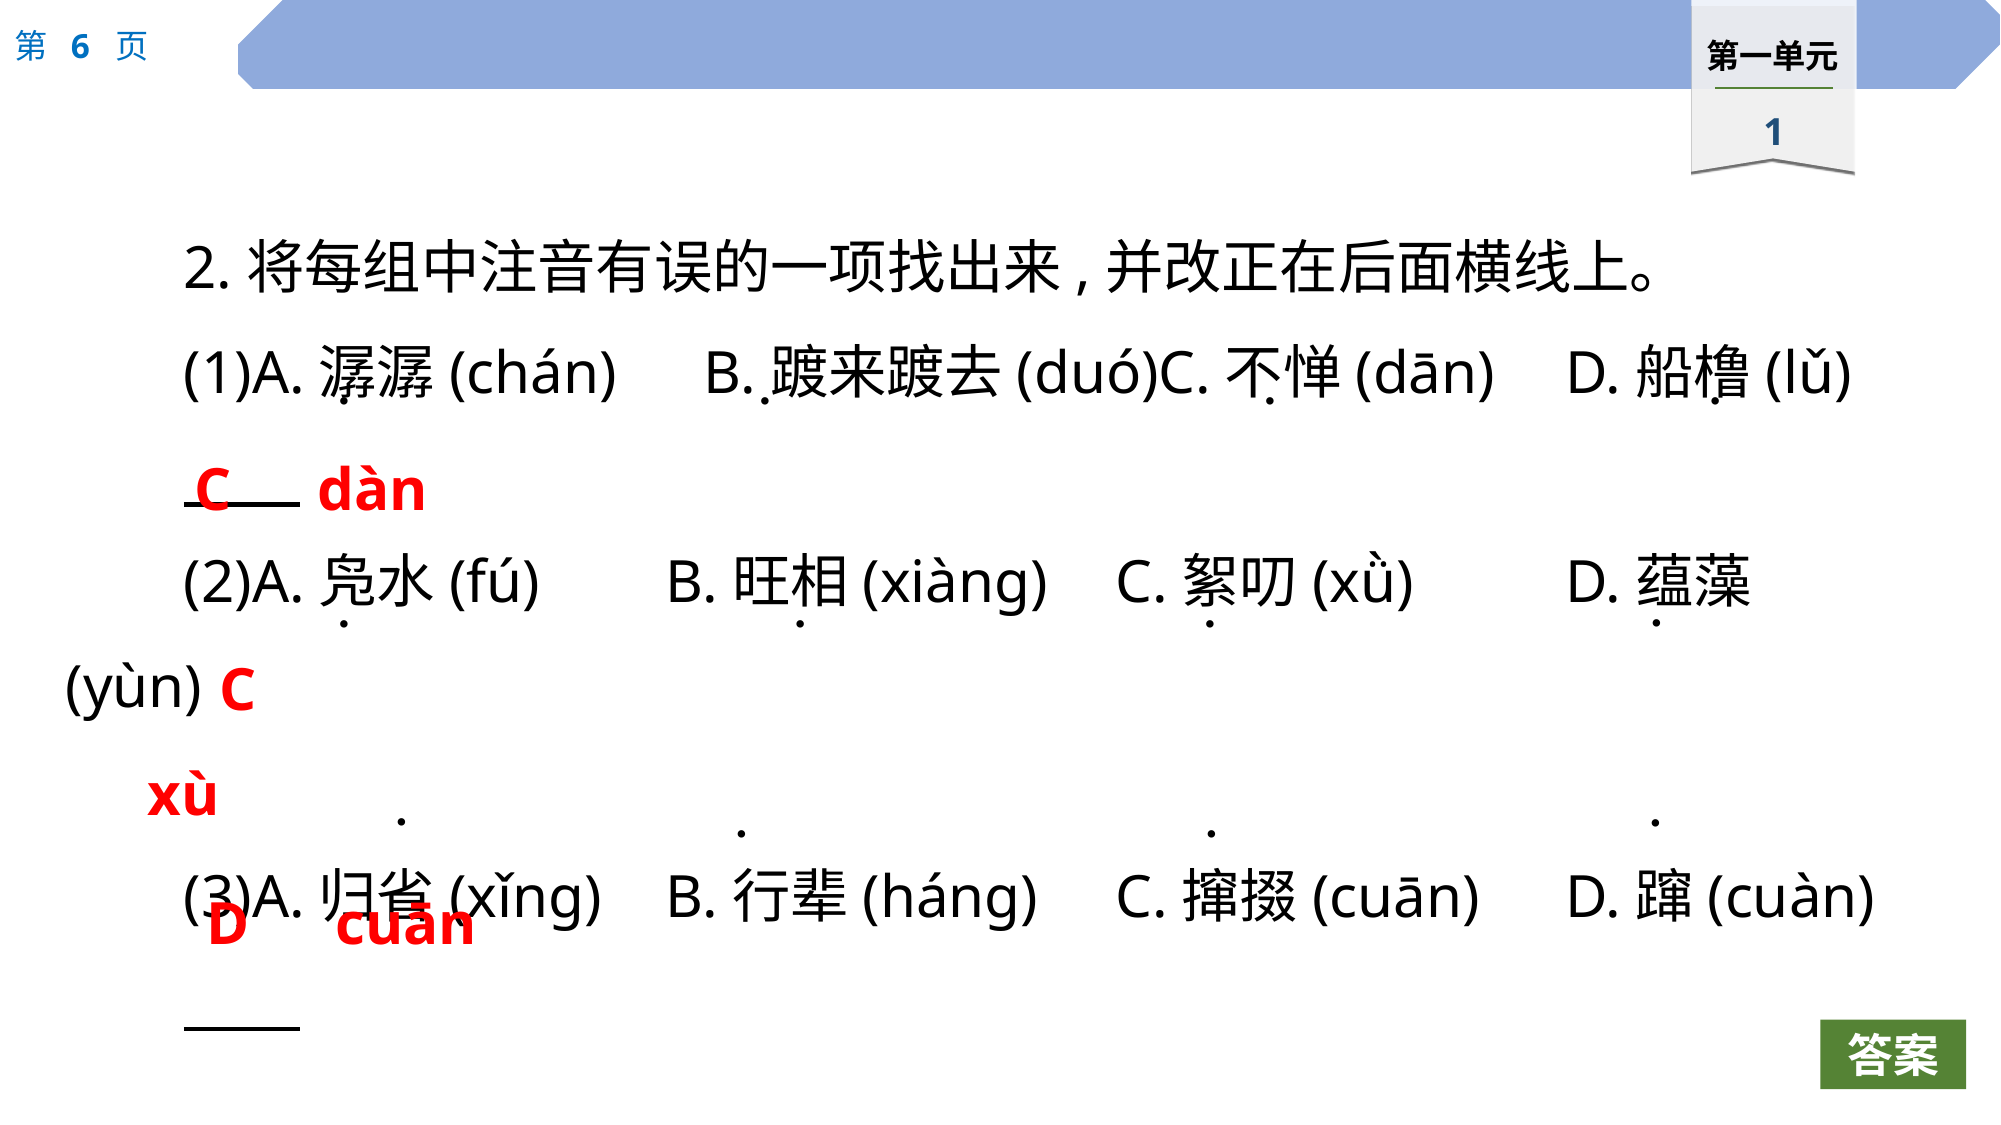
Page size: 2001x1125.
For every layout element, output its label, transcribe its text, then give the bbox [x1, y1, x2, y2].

text_box · [777, 585, 823, 656]
text_box 答案 [1820, 1019, 1967, 1090]
text_box · [1692, 363, 1738, 433]
text_box · [321, 363, 367, 433]
text_box · [1634, 585, 1680, 656]
text_box · [1633, 785, 1679, 855]
text_box D cuān [191, 843, 508, 985]
text_box · [1188, 796, 1234, 867]
text_box · [379, 784, 425, 843]
text_box C xù [132, 609, 450, 750]
text_box · [719, 796, 765, 867]
list 2.将每组中注音有误的一项找出来,并改正在后面横线上。 (1)A.潺潺(chán) B.踱来踱去(duó)C.不惮(dān) D.船橹(lǔ) (2)A.凫水(fú) B.旺相(xiàng) C.絮叨(xǜ) D.蕴藻(yùn) (3)A.归省(xǐng) B.行辈(háng) C.撺掇(cuān) D.蹿(cuàn) [50, 187, 1907, 1043]
text_box · [1247, 363, 1293, 433]
text_box · [742, 363, 788, 433]
text_box · [1187, 585, 1233, 656]
text_box · [321, 585, 367, 656]
list C dàn [179, 410, 508, 551]
